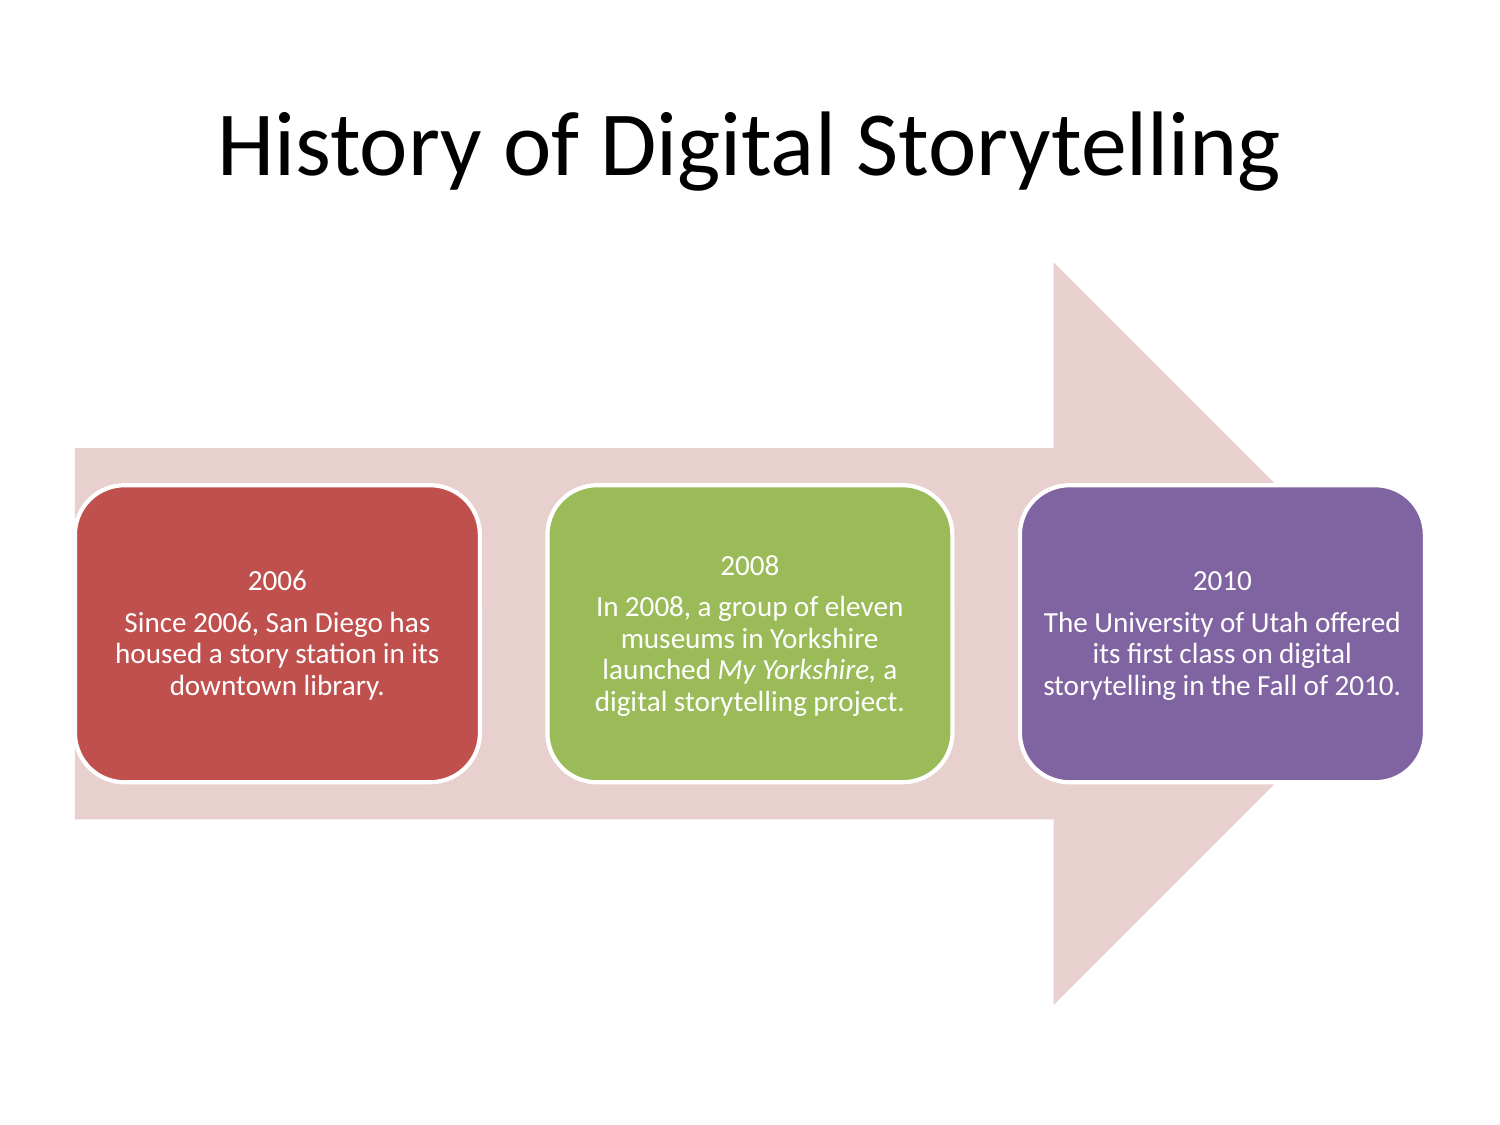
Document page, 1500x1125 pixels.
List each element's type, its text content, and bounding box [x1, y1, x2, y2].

title History of Digital Storytelling [75, 45, 1425, 233]
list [74, 262, 1426, 1006]
